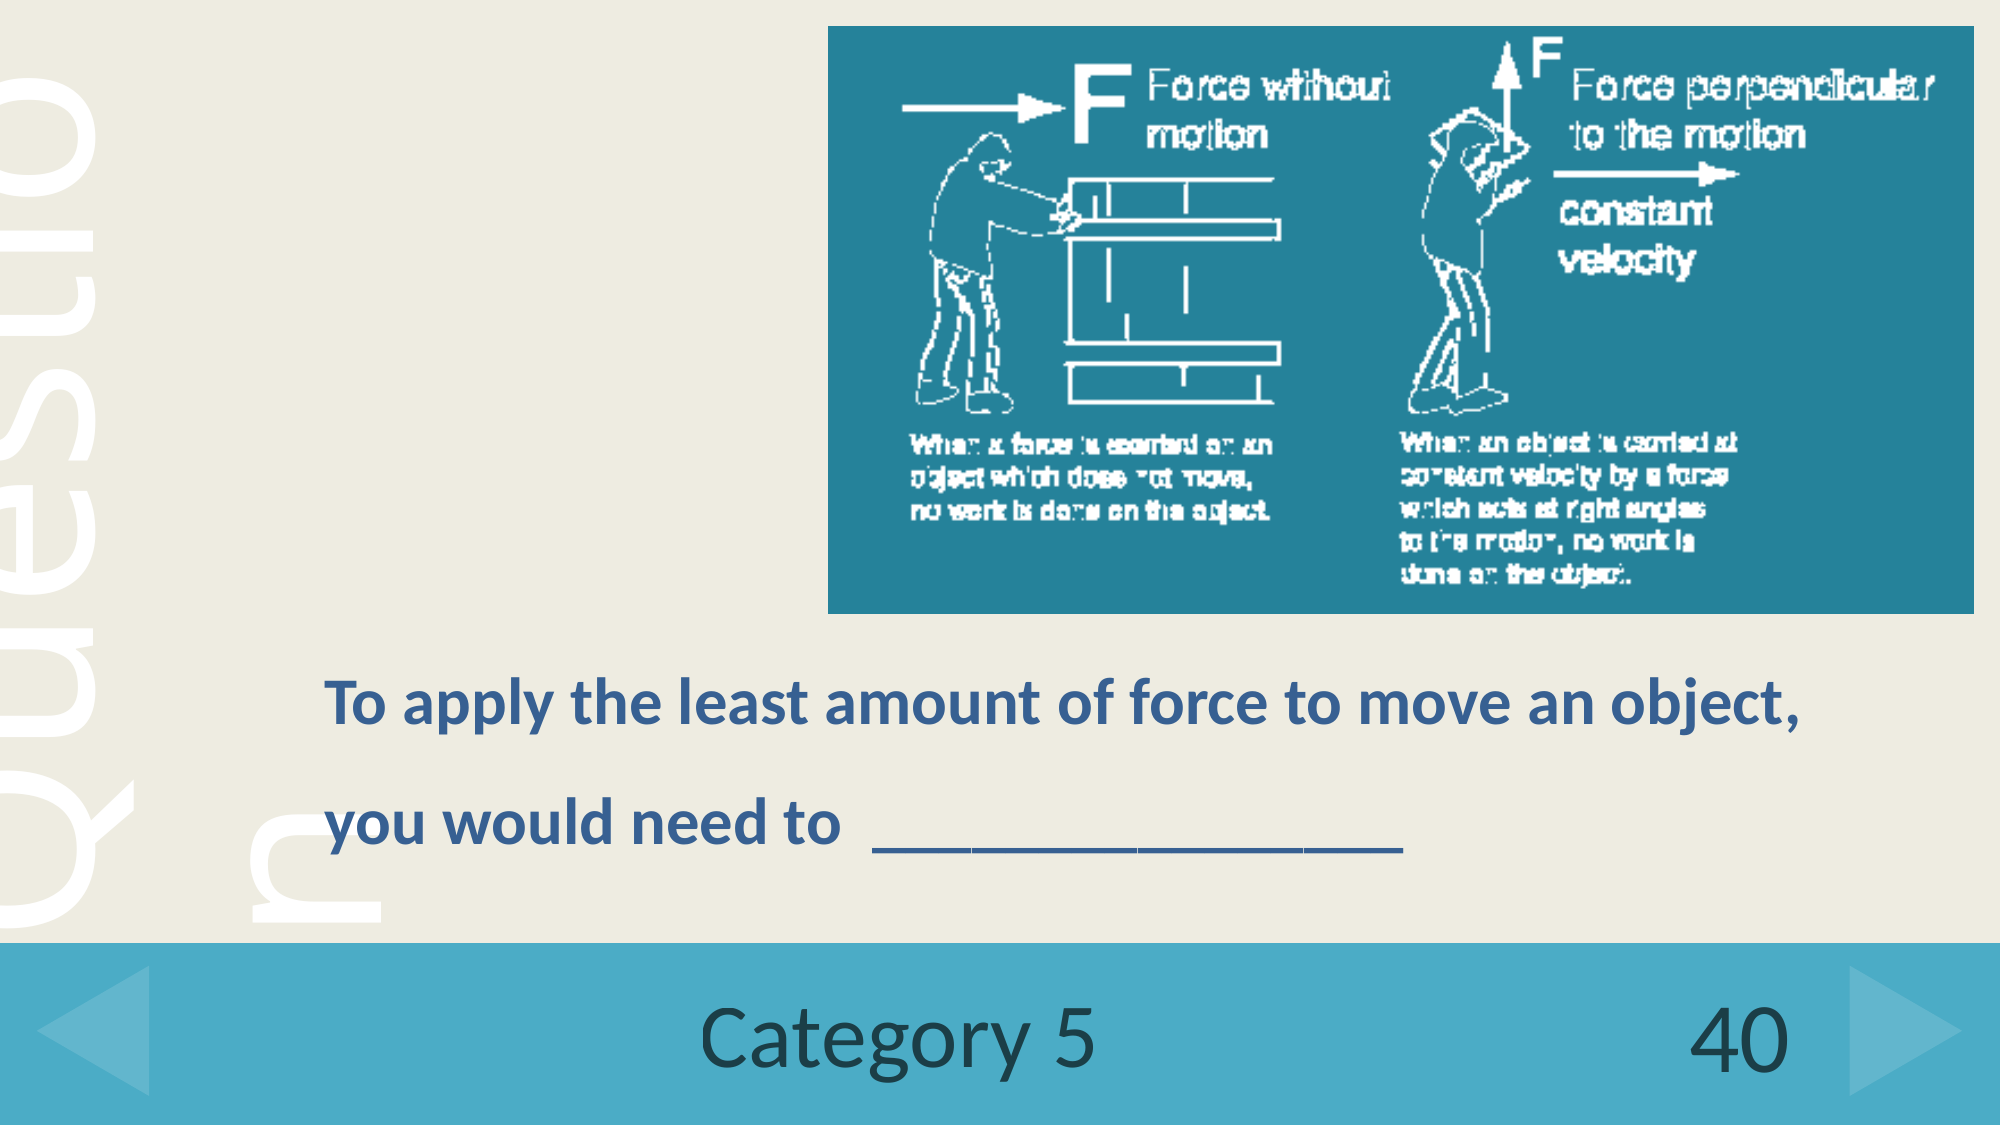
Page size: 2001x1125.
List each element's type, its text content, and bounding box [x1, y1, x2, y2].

list To apply the least amount of force to move an object, you would need to ________________ [309, 613, 1850, 862]
title Category 5 [0, 937, 1800, 1125]
picture [828, 25, 1974, 614]
list 40 [1800, 967, 1806, 1097]
